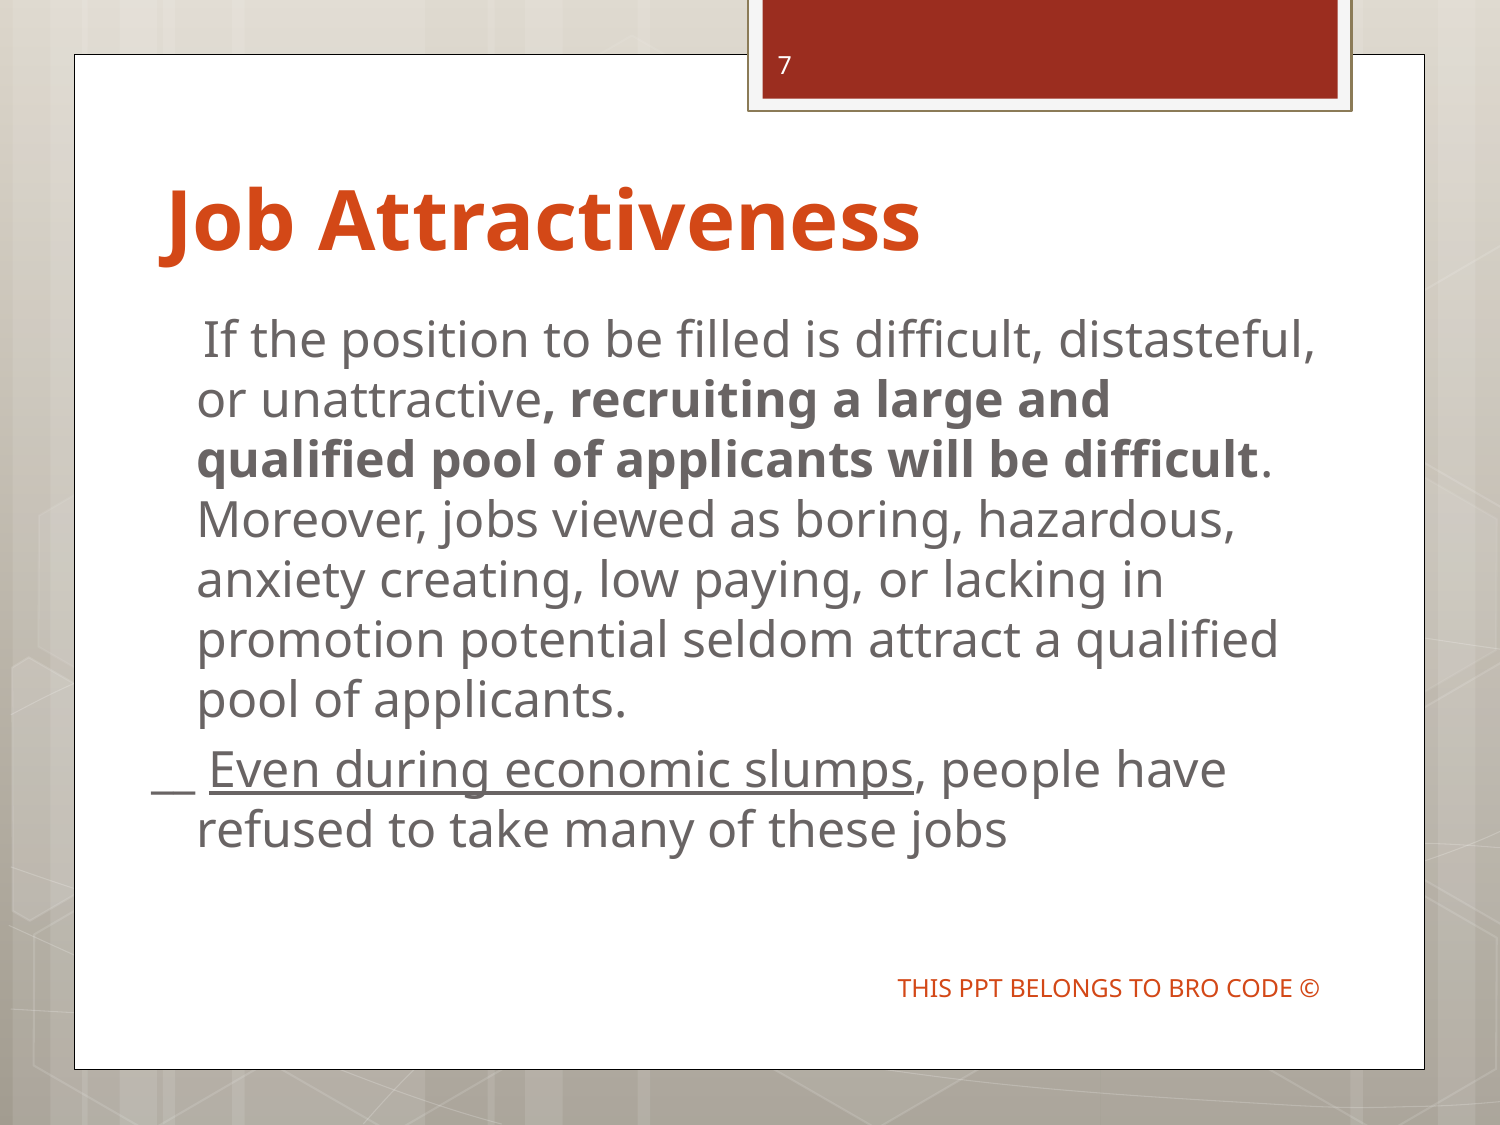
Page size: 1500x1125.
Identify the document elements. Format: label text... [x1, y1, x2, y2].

title Job Attractiveness [150, 87, 1303, 275]
slide_number 7 [762, 36, 982, 97]
footer THIS PPT BELONGS TO BRO CODE © [761, 960, 1336, 1020]
list If the position to be filled is difficult, distasteful, or unattractive, recruiting a large and qualified pool of applicants will be difficult. Moreover, jobs viewed as boring, hazardous, anxiety creating, low paying, or lacking in promotion potential seldom attract a qualified pool of applicants. __ Even during economic slumps, people have refused to take many of these jobs [125, 299, 1346, 1044]
